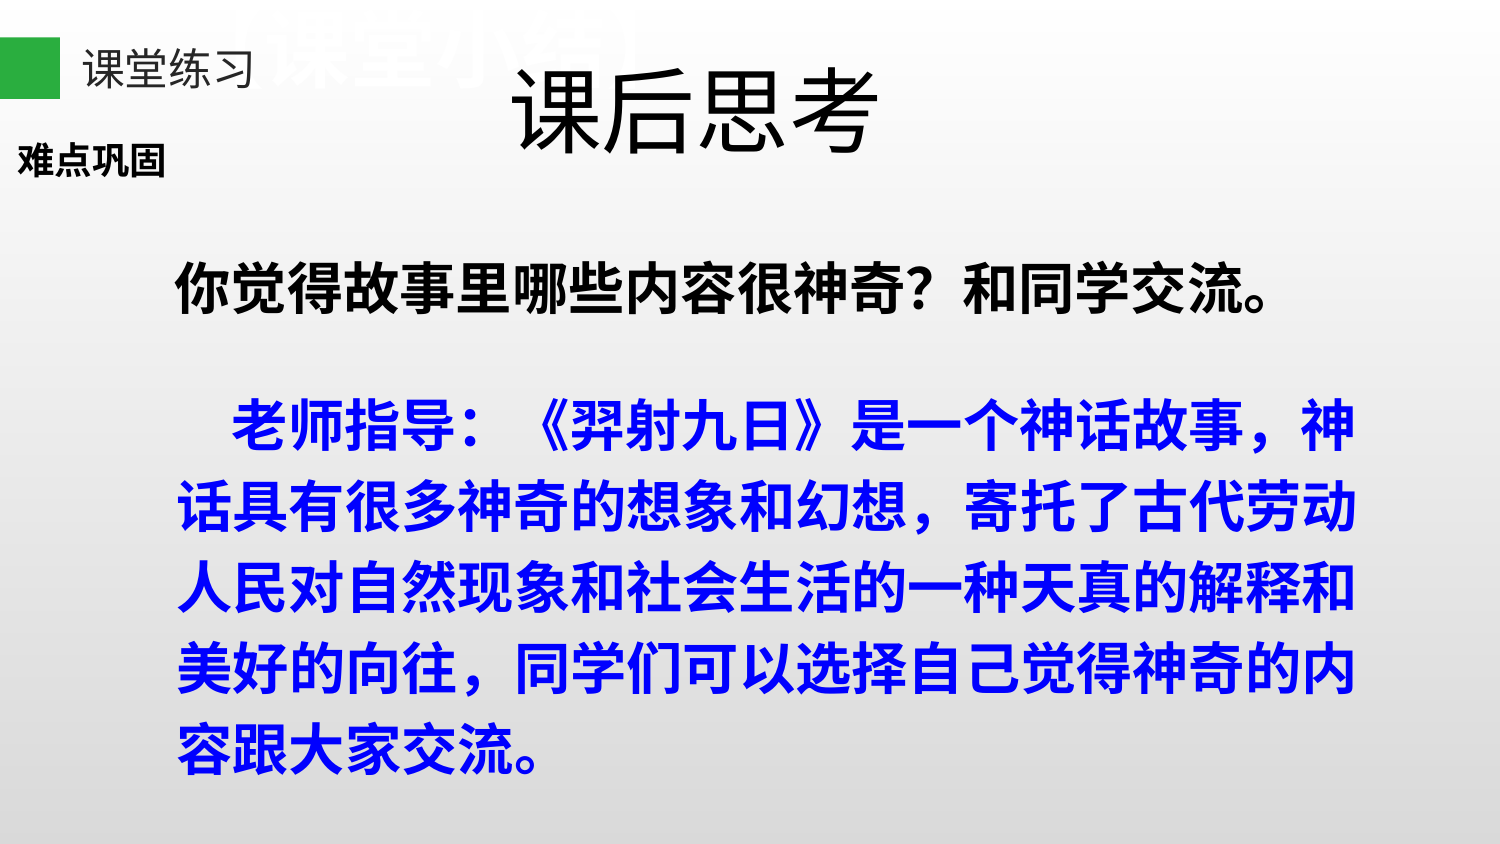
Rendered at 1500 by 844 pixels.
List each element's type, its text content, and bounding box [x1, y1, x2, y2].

text_box 课堂练习 [69, 35, 298, 100]
text_box 【课堂小结】 [168, 0, 704, 105]
text_box [0, 36, 61, 100]
text_box 老师指导：《羿射九日》是一个神话故事，神话具有很多神奇的想象和幻想，寄托了古代劳动人民对自然现象和社会生活的一种天真的解释和美好的向往，同学们可以选择自己觉得神奇的内容跟大家交流。 [165, 371, 1396, 788]
text_box 课后思考 [496, 46, 954, 171]
text_box 你觉得故事里哪些内容很神奇？和同学交流。 [106, 227, 1311, 327]
text_box 难点巩固 [5, 131, 179, 188]
